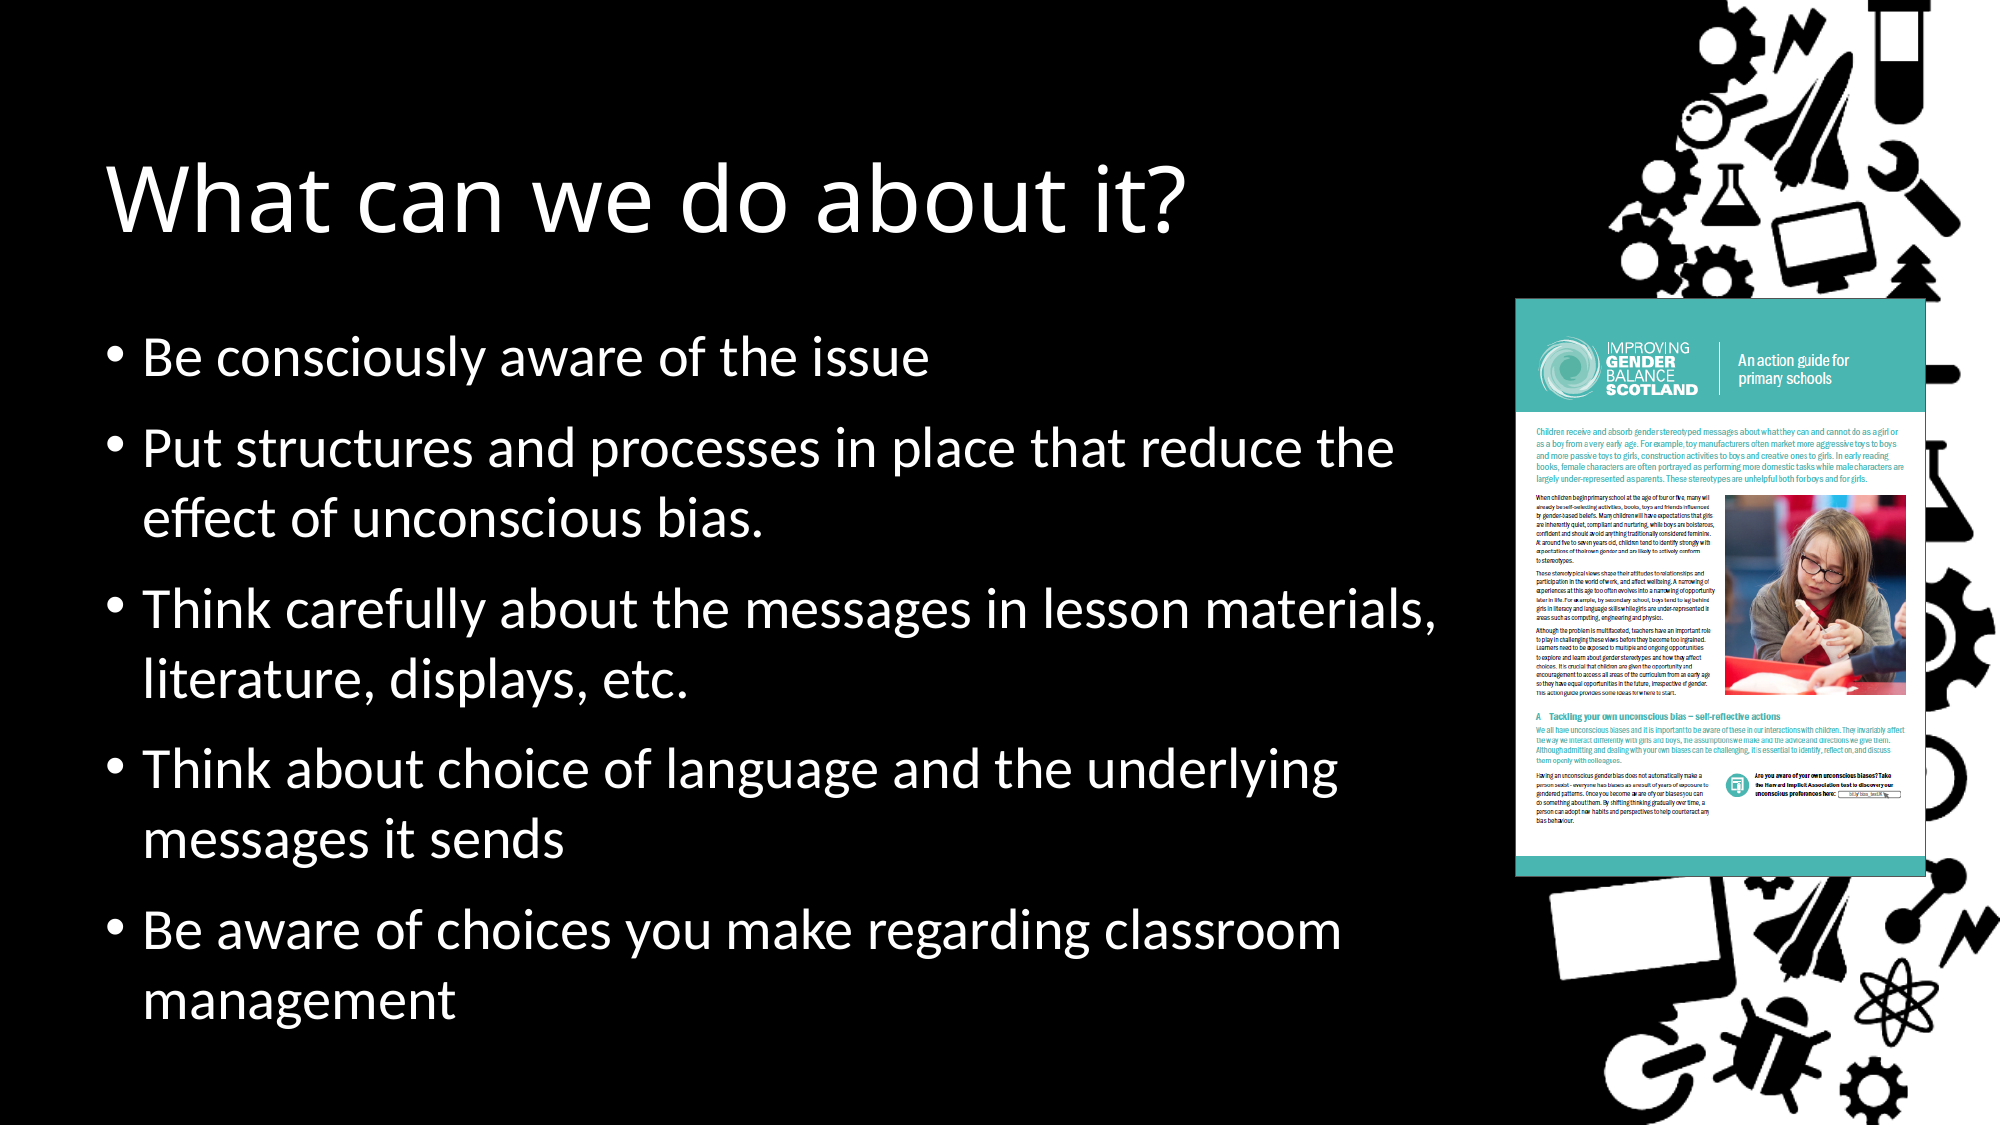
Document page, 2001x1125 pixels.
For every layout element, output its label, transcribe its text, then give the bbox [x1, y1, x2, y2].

picture [1515, 0, 2000, 1125]
list Be consciously aware of the issue Put structures and processes in place that reduce the effect of unconscious bias. Think carefully about the messages in lesson materials, literature, displays, etc. Think about choice of language and the underlying messages it sends Be aware of choices you make regarding classroom management [90, 310, 1508, 1025]
title What can we do about it? [90, 59, 1508, 278]
